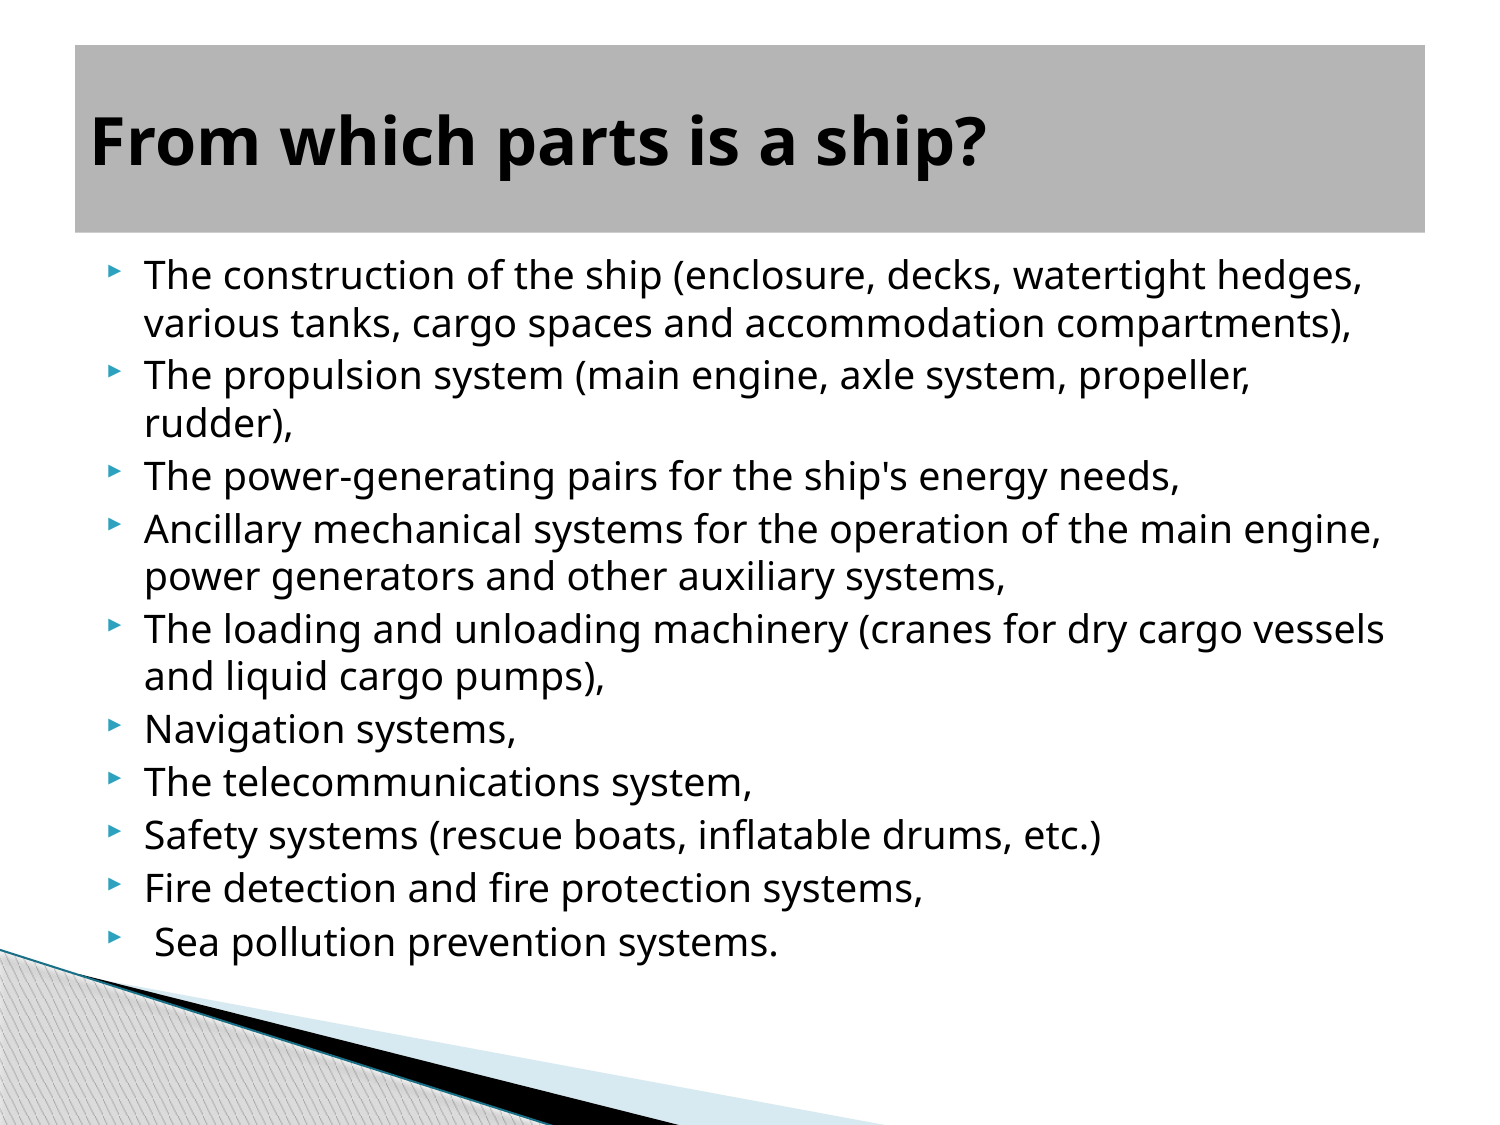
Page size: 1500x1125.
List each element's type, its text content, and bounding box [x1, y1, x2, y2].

title From which parts is a ship? [75, 45, 1425, 233]
list The construction of the ship (enclosure, decks, watertight hedges, various tanks, cargo spaces and accommodation compartments), The propulsion system (main engine, axle system, propeller, rudder), The power-generating pairs for the ship's energy needs, Ancillary mechanical systems for the operation of the main engine, power generators and other auxiliary systems, The loading and unloading machinery (cranes for dry cargo vessels and liquid cargo pumps), Navigation systems, The telecommunications system, Safety systems (rescue boats, inflatable drums, etc.) Fire detection and fire protection systems, Sea pollution prevention systems. [75, 243, 1425, 986]
